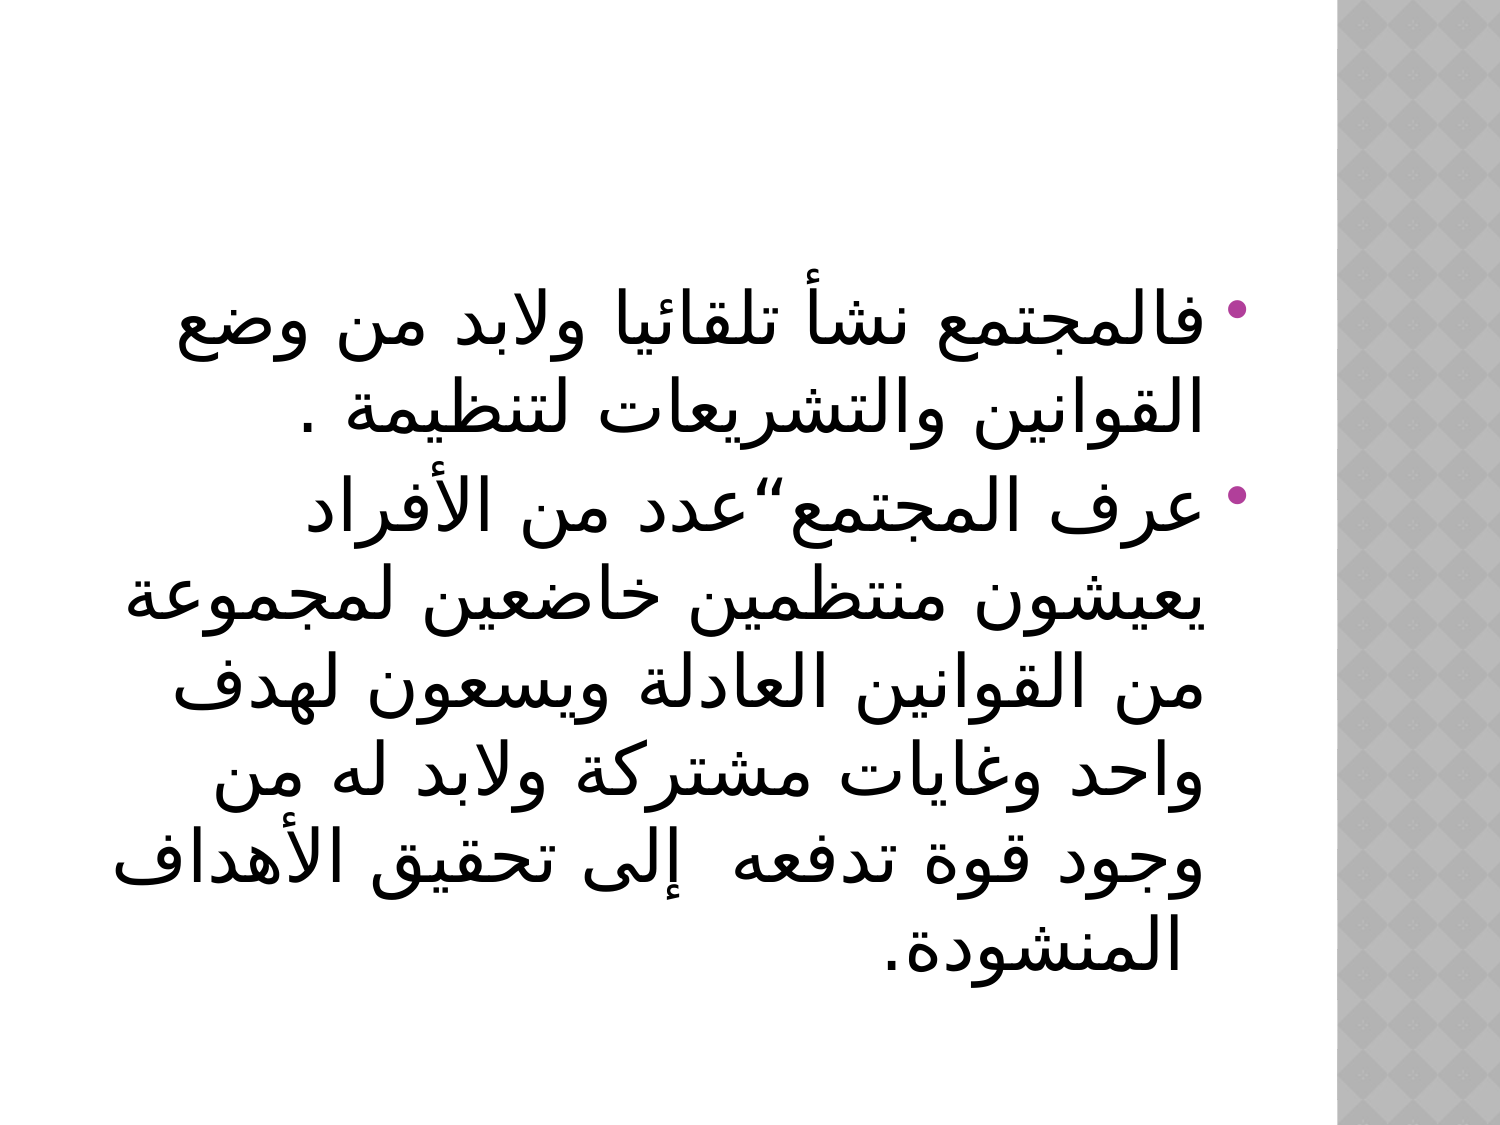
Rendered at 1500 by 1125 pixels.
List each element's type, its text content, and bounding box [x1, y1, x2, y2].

list فالمجتمع نشأ تلقائيا ولابد من وضع القوانين والتشريعات لتنظيمة . عرف المجتمع“عدد من الأفراد يعيشون منتظمين خاضعين لمجموعة من القوانين العادلة ويسعون لهدف واحد وغايات مشتركة ولابد له من وجود قوة تدفعه إلى تحقيق الأهداف المنشودة. [75, 264, 1263, 1059]
